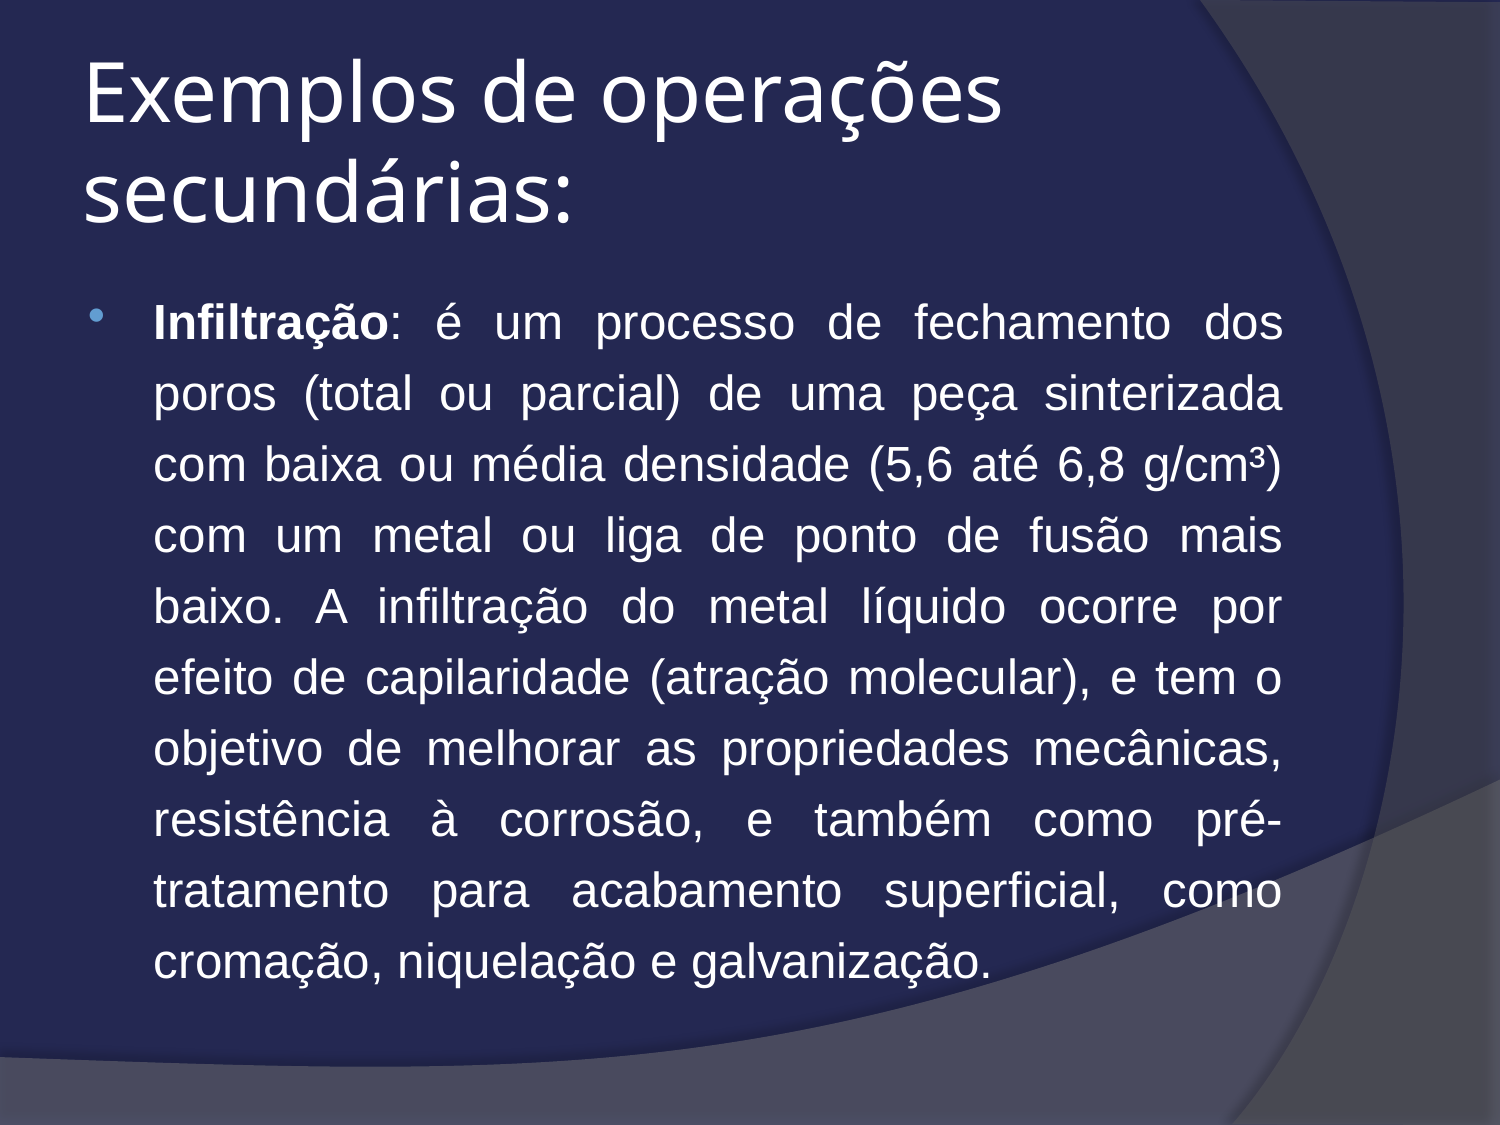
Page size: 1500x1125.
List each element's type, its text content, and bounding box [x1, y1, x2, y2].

list Infiltração: é um processo de fechamento dos poros (total ou parcial) de uma peça sinterizada com baixa ou média densidade (5,6 até 6,8 g/cm³) com um metal ou liga de ponto de fusão mais baixo. A infiltração do metal líquido ocorre por efeito de capilaridade (atração molecular), e tem o objetivo de melhorar as propriedades mecânicas, resistência à corrosão, e também como pré-tratamento para acabamento superficial, como cromação, niquelação e galvanização. [75, 262, 1300, 1005]
title Exemplos de operações secundárias: [75, 45, 1300, 233]
